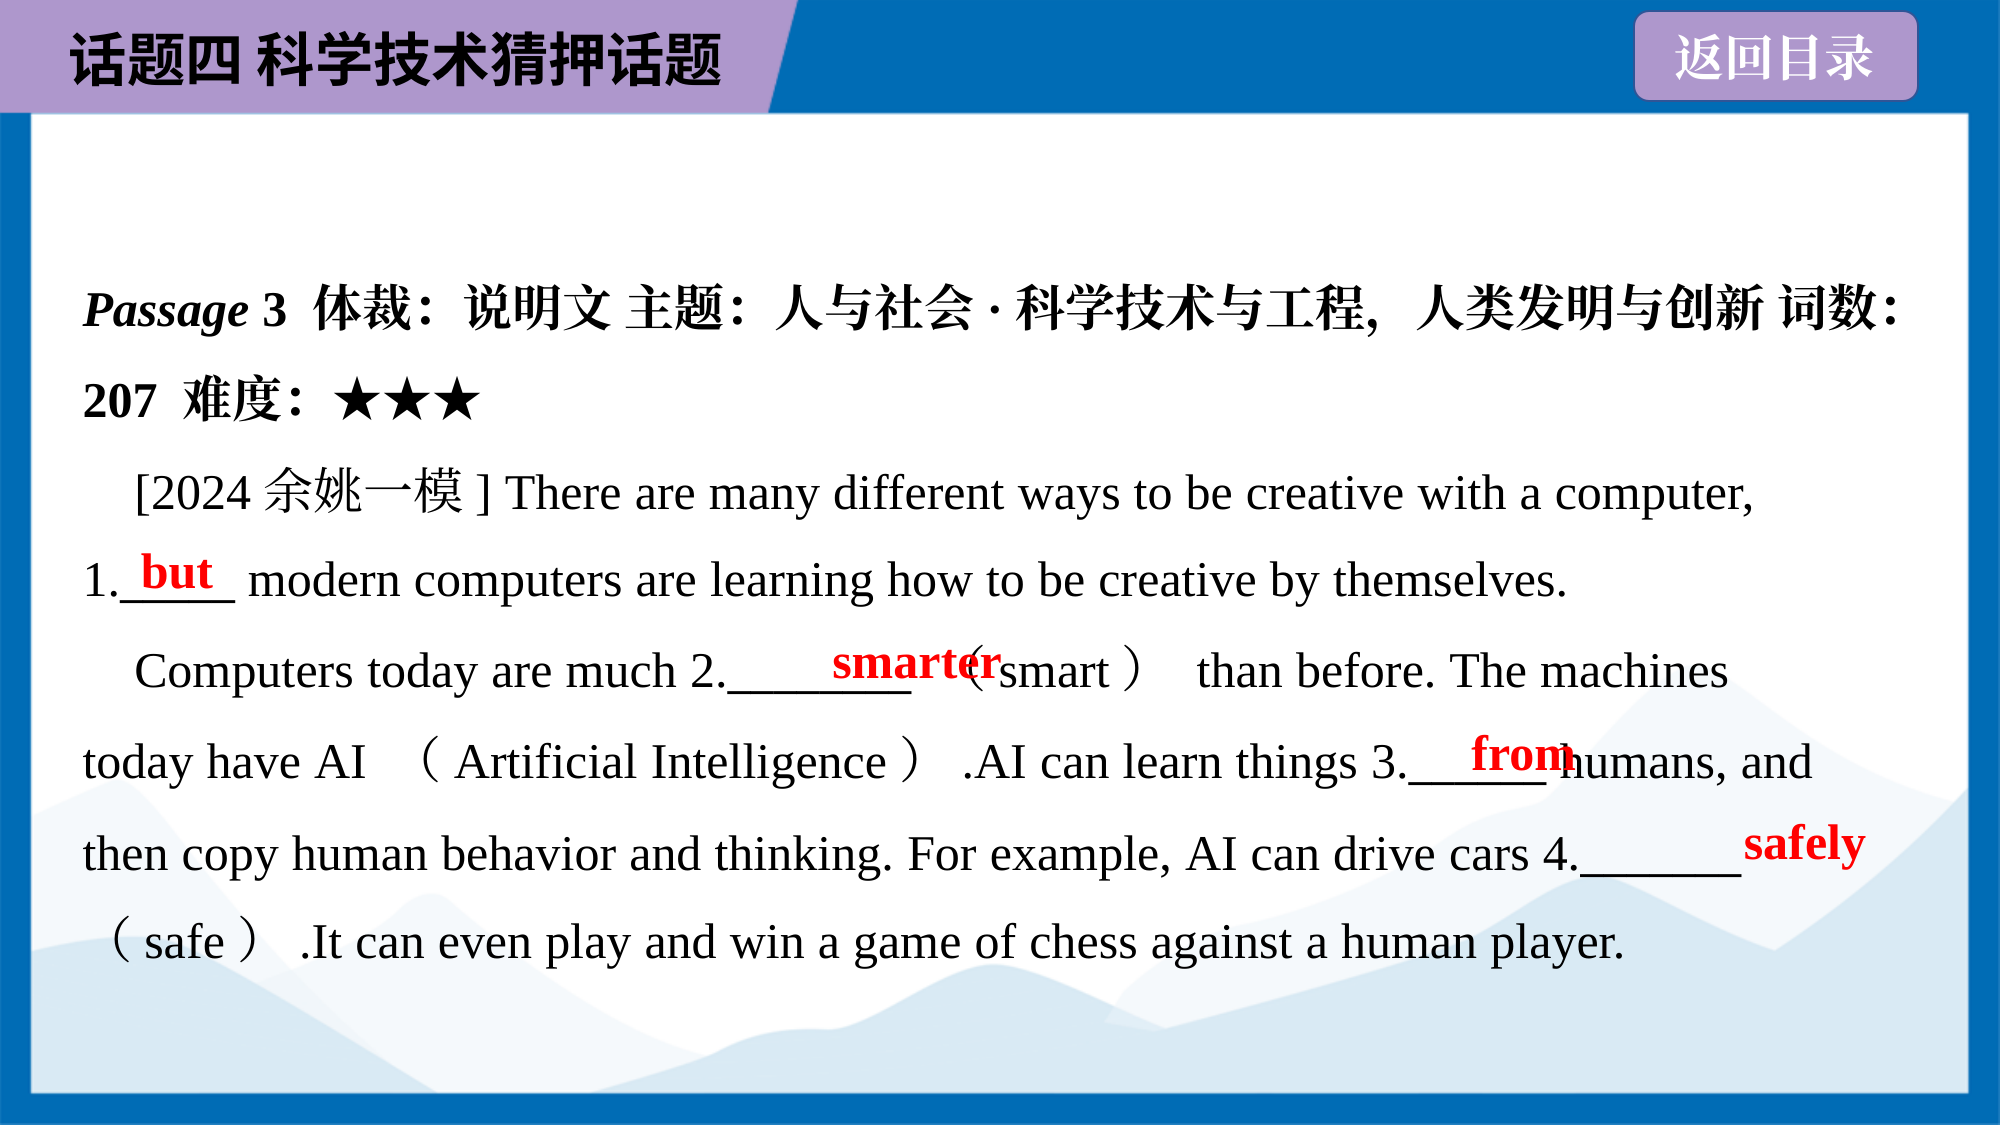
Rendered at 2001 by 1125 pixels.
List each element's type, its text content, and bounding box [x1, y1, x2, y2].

text_box Passage 3 体裁：说明文 主题：人与社会·科学技术与工程，人类发明与创新 词数： 207 难度：★★★ [2024余姚一模] There are many different ways to be creative with a computer, 1._____ modern computers are learning how to be creative by themselves. [82, 244, 1917, 598]
text_box safely [1725, 782, 1885, 861]
text_box from [1453, 692, 1595, 772]
text_box Computers today are much 2.________ （smart） than before. The machines today have AI （Artificial Intelligence）.AI can learn things 3.______ humans, and then copy human behavior and thinking. For example, AI can drive cars 4._______ （safe）.It can even play and win a game of chess against a human player. [82, 605, 1917, 959]
picture [0, 0, 2000, 1125]
text_box but [122, 511, 232, 590]
text_box smarter [814, 601, 1020, 680]
